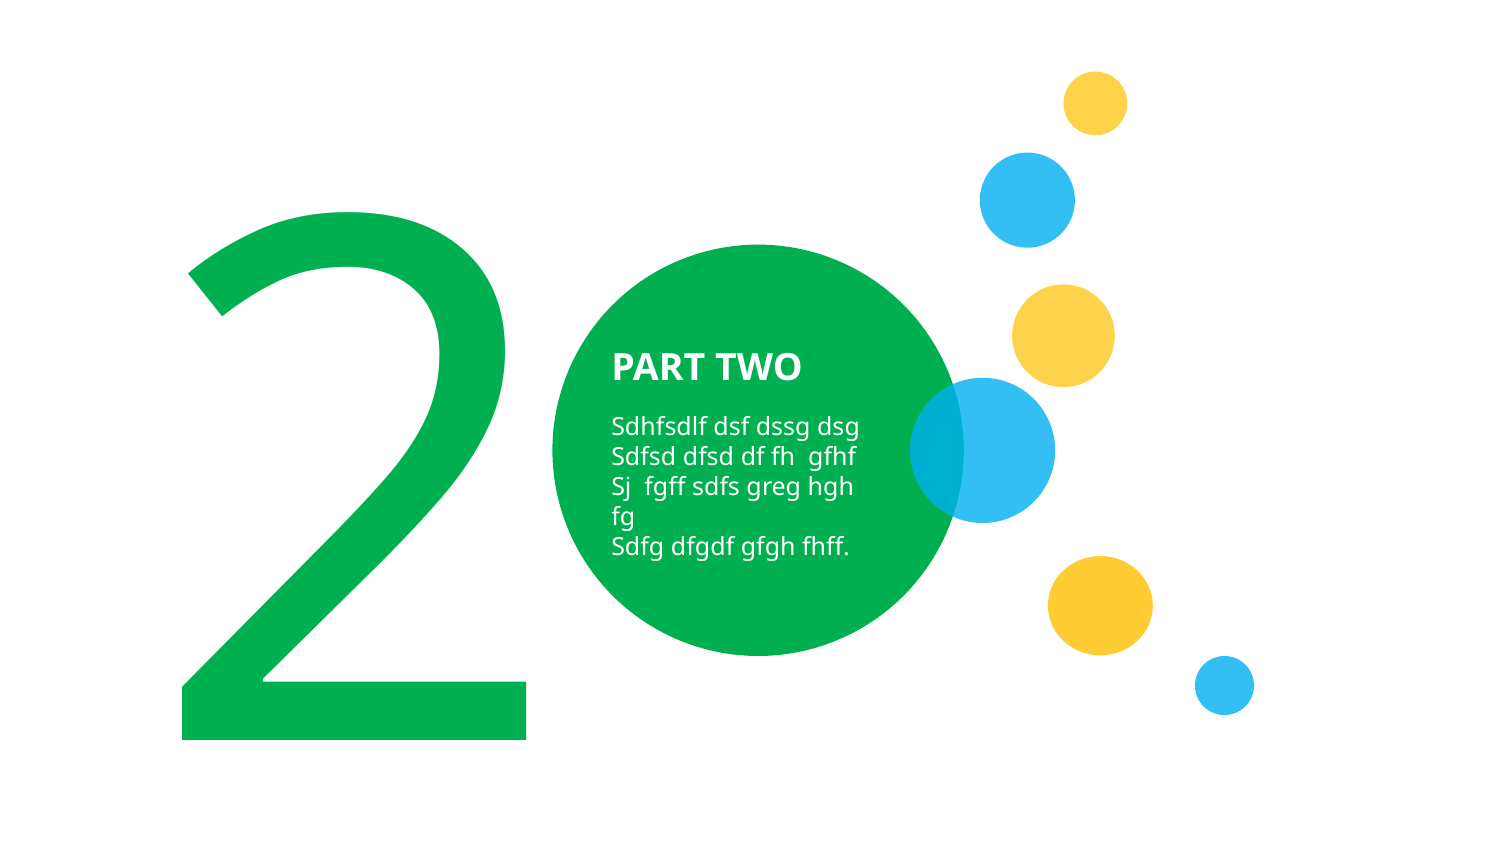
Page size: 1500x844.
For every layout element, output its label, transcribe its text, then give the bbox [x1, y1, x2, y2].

text_box PART TWO Sdhfsdlf dsf dssg dsg Sdfsd dfsd df fh gfhf Sj fgff sdfs greg hgh fg Sdfg dfgdf gfgh fhff. [596, 335, 880, 568]
text_box [581, 242, 954, 659]
text_box [1061, 69, 1130, 138]
text_box [1192, 653, 1257, 718]
text_box [1045, 553, 1155, 658]
text_box [977, 150, 1078, 250]
text_box [1010, 282, 1117, 390]
text_box 2 [133, 3, 581, 844]
text_box [907, 375, 1058, 526]
